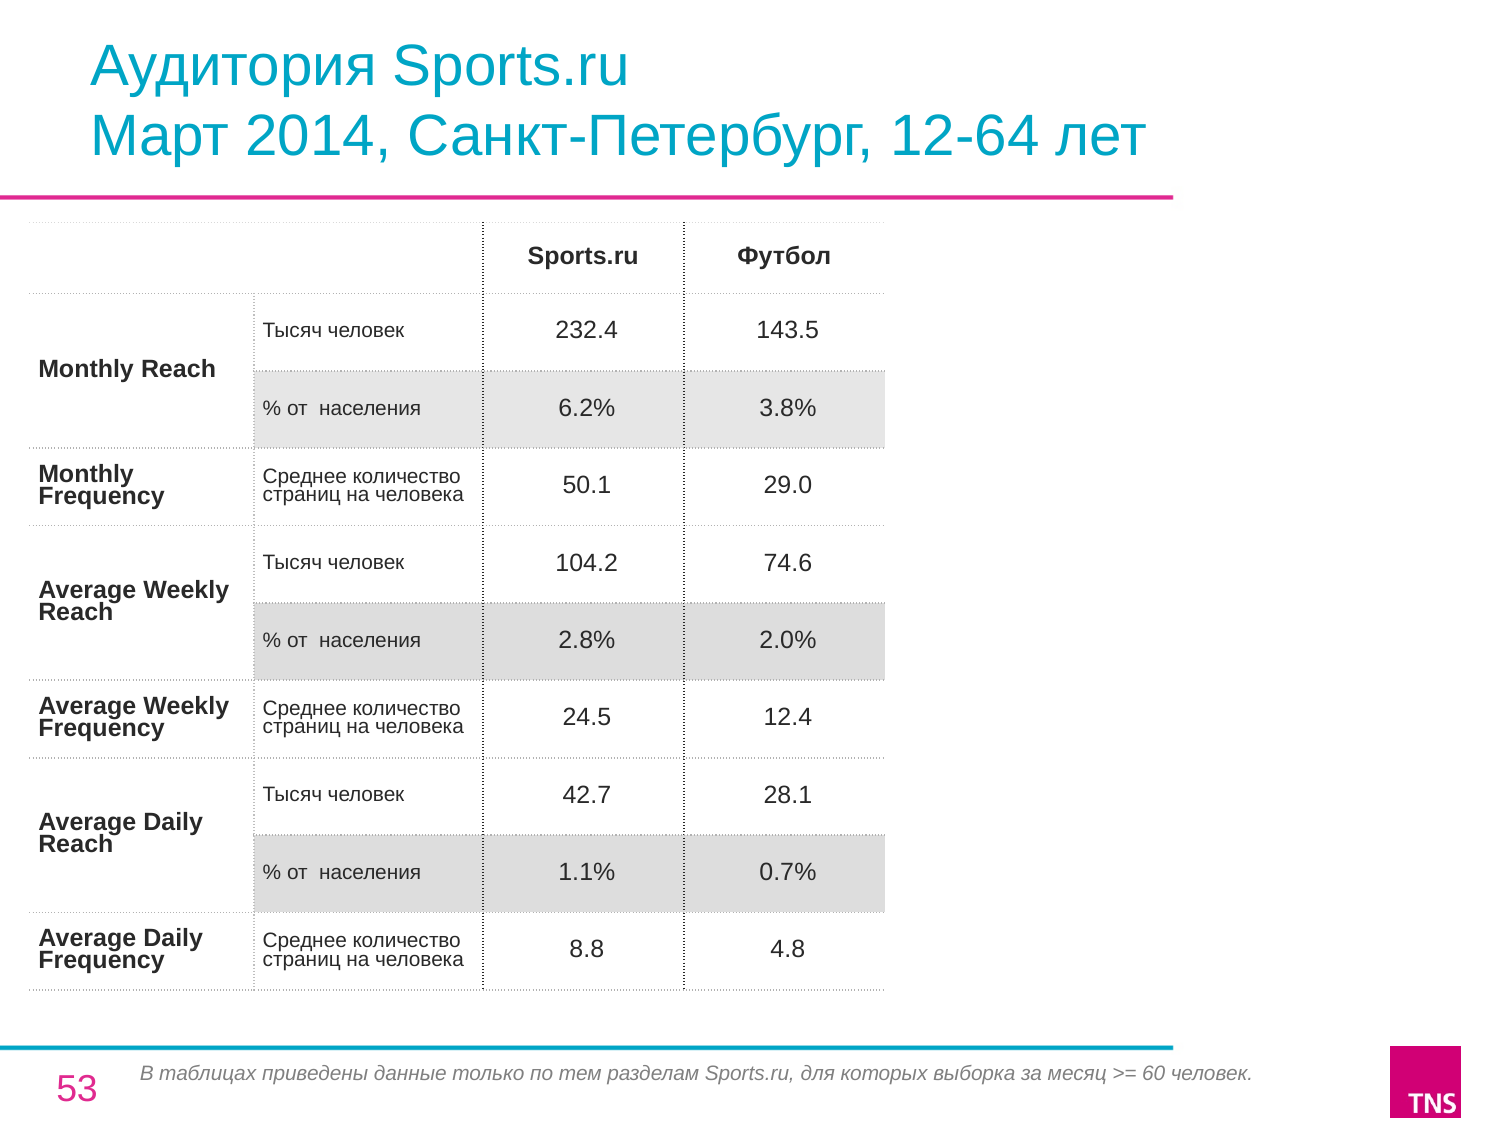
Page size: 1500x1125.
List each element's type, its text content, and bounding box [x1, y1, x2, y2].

table_cell 1.1% [483, 835, 684, 912]
table_cell 12.4 [684, 680, 885, 758]
table_cell 42.7 [483, 758, 684, 835]
table_header Sports.ru [483, 223, 684, 294]
table_cell % от населения [254, 603, 483, 680]
table_cell 232.4 [483, 294, 684, 371]
table_cell 74.6 [684, 526, 885, 603]
table_cell Average Daily Frequency [29, 912, 254, 990]
table_cell % от населения [254, 371, 483, 448]
table_cell Среднее количество страниц на человека [254, 680, 483, 758]
table_cell Среднее количество страниц на человека [254, 912, 483, 990]
table_cell Average Weekly Reach [29, 526, 254, 680]
table_cell 24.5 [483, 680, 684, 758]
text_box В таблицах приведены данные только по тем разделам Sports.ru, для которых выборка за месяц >= 60 человек. [124, 1052, 1463, 1092]
table_cell 29.0 [684, 448, 885, 526]
table_cell 0.7% [684, 835, 885, 912]
table_header [29, 223, 483, 294]
table_cell Monthly Frequency [29, 448, 254, 526]
table_cell 6.2% [483, 371, 684, 448]
table_cell Average Weekly Frequency [29, 680, 254, 758]
table_cell 8.8 [483, 912, 684, 990]
table_cell 3.8% [684, 371, 885, 448]
table_cell Average Daily Reach [29, 758, 254, 912]
table_cell % от населения [254, 835, 483, 912]
table_cell 143.5 [684, 294, 885, 371]
picture [0, 0, 1500, 1125]
table_cell 4.8 [684, 912, 885, 990]
table_cell Среднее количество страниц на человека [254, 448, 483, 526]
slide_number 53 [40, 1055, 392, 1125]
table_cell Monthly Reach [29, 294, 254, 448]
table_cell Тысяч человек [254, 294, 483, 371]
table_header Футбол [684, 223, 885, 294]
title Аудитория Sports.ru Март 2014, Санкт-Петербург, 12-64 лет [74, 8, 1476, 187]
table_cell 2.0% [684, 603, 885, 680]
table_cell 50.1 [483, 448, 684, 526]
table_cell Тысяч человек [254, 526, 483, 603]
table_cell 104.2 [483, 526, 684, 603]
table_cell Тысяч человек [254, 758, 483, 835]
table_cell 28.1 [684, 758, 885, 835]
table_cell 2.8% [483, 603, 684, 680]
